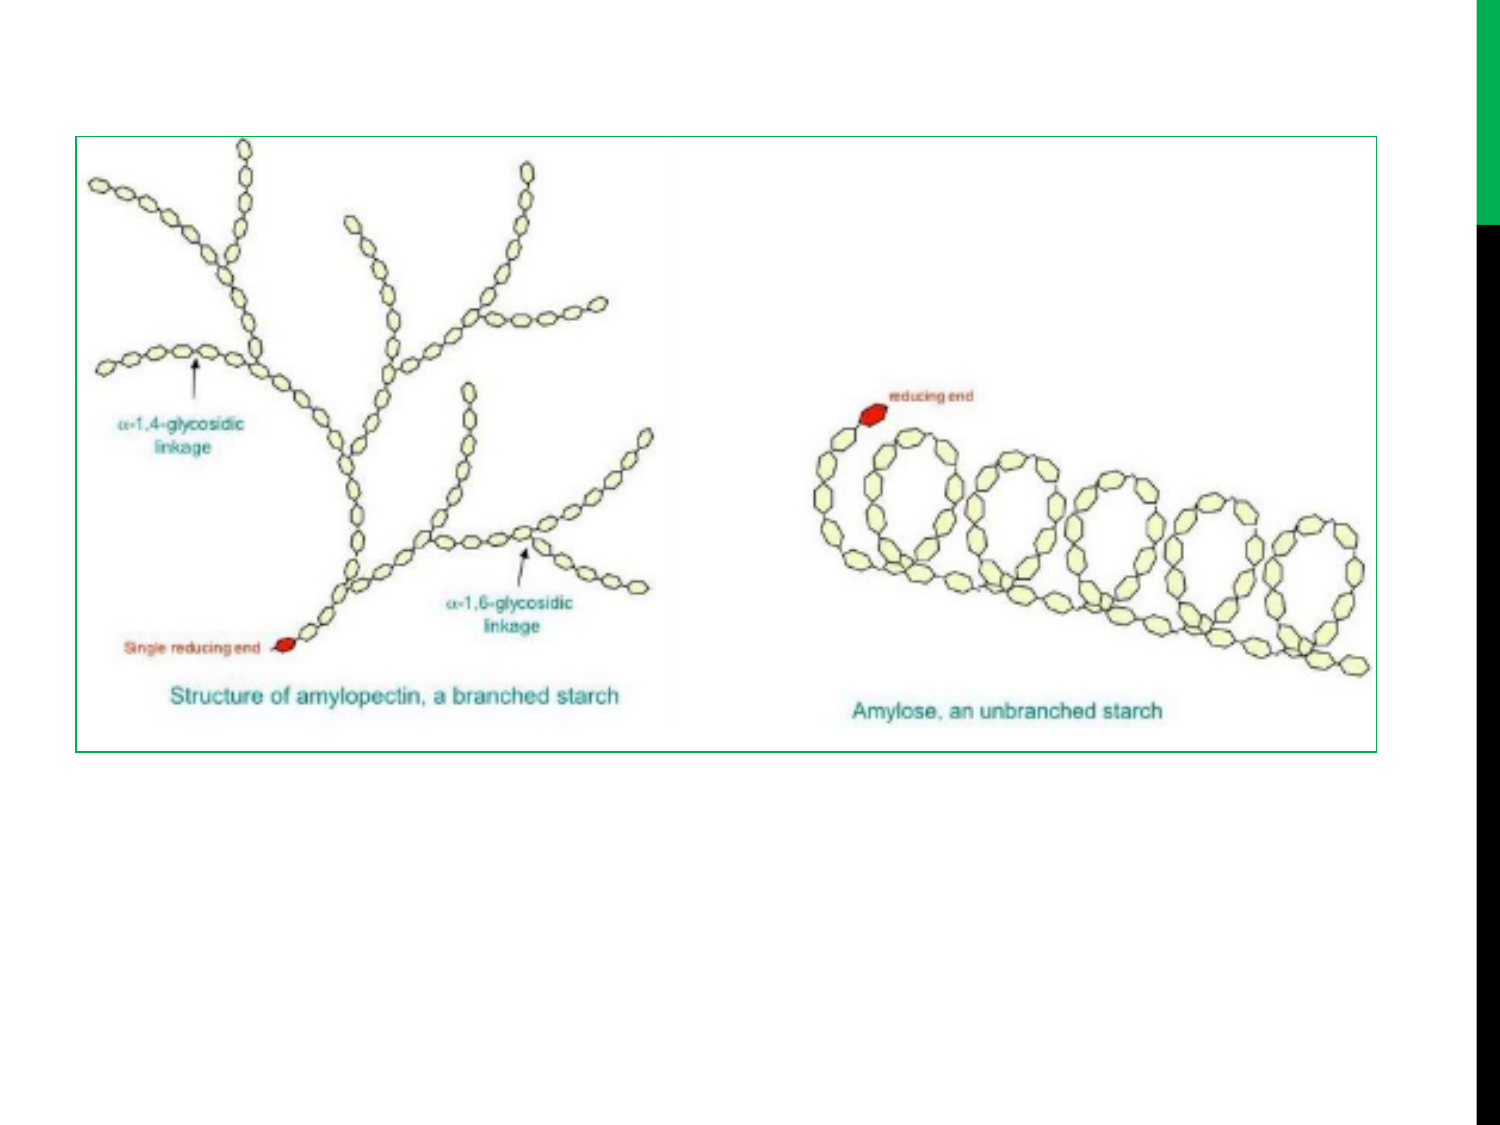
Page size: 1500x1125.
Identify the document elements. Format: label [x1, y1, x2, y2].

picture [76, 136, 1376, 752]
